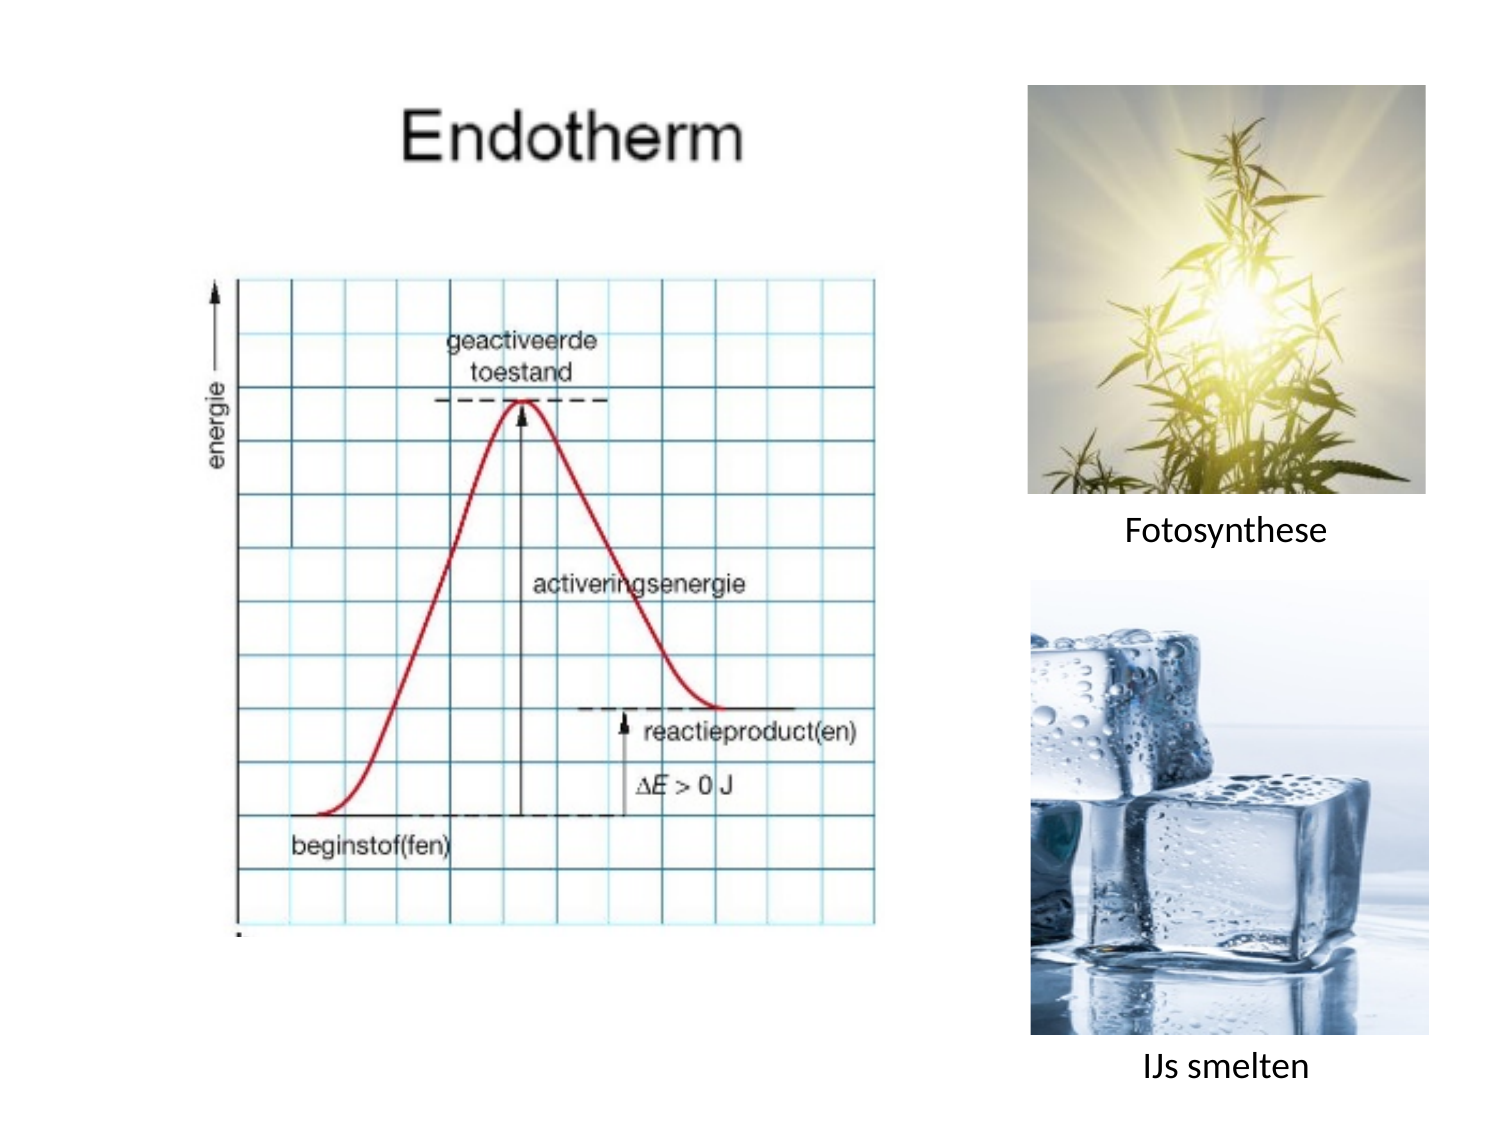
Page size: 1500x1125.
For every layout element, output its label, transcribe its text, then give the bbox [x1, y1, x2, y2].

picture [183, 241, 885, 937]
picture [1030, 580, 1429, 1035]
picture [103, 85, 1426, 494]
text_box Fotosynthese [1110, 497, 1344, 557]
text_box IJs smelten [1127, 1035, 1326, 1094]
